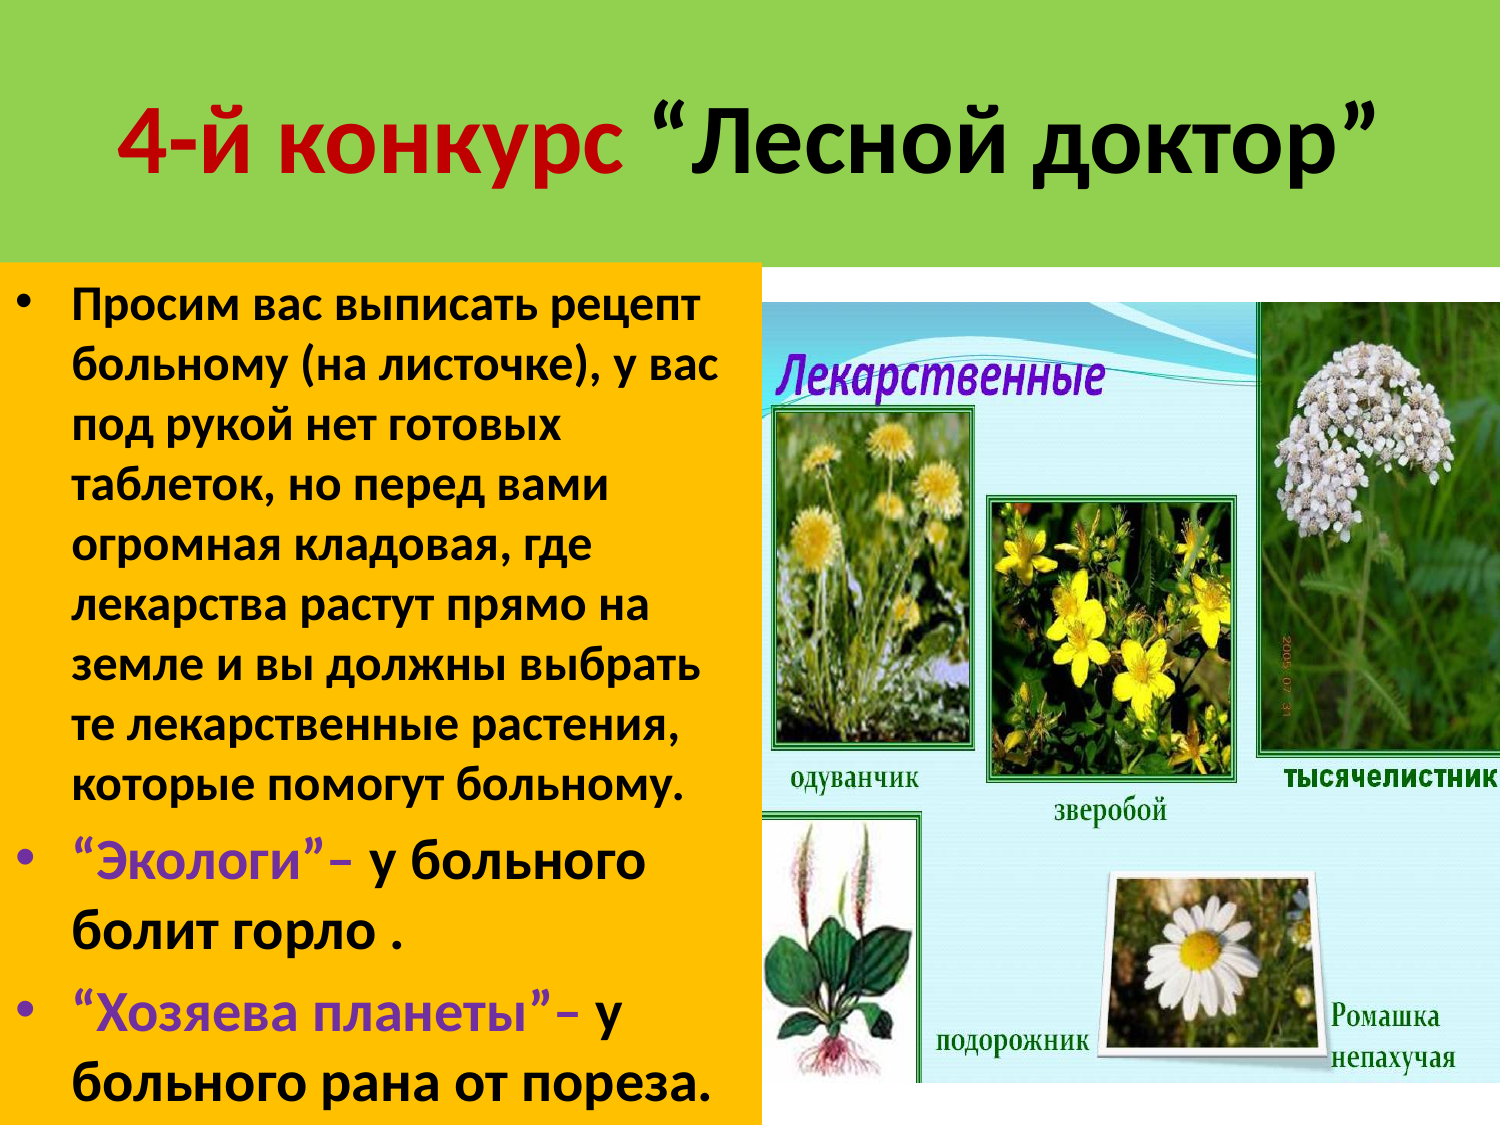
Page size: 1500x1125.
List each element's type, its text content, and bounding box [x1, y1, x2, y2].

title 4-й конкурс “Лесной доктор” [0, 0, 1500, 268]
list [762, 302, 1500, 1083]
list Просим вас выписать рецепт больному (на листочке), у вас под рукой нет готовых таблеток, но перед вами огромная кладовая, где лекарства растут прямо на земле и вы должны выбрать те лекарственные растения, которые помогут больному. “Экологи”– у больного болит горло . “Хозяева планеты”– у больного рана от пореза. [0, 262, 762, 1125]
